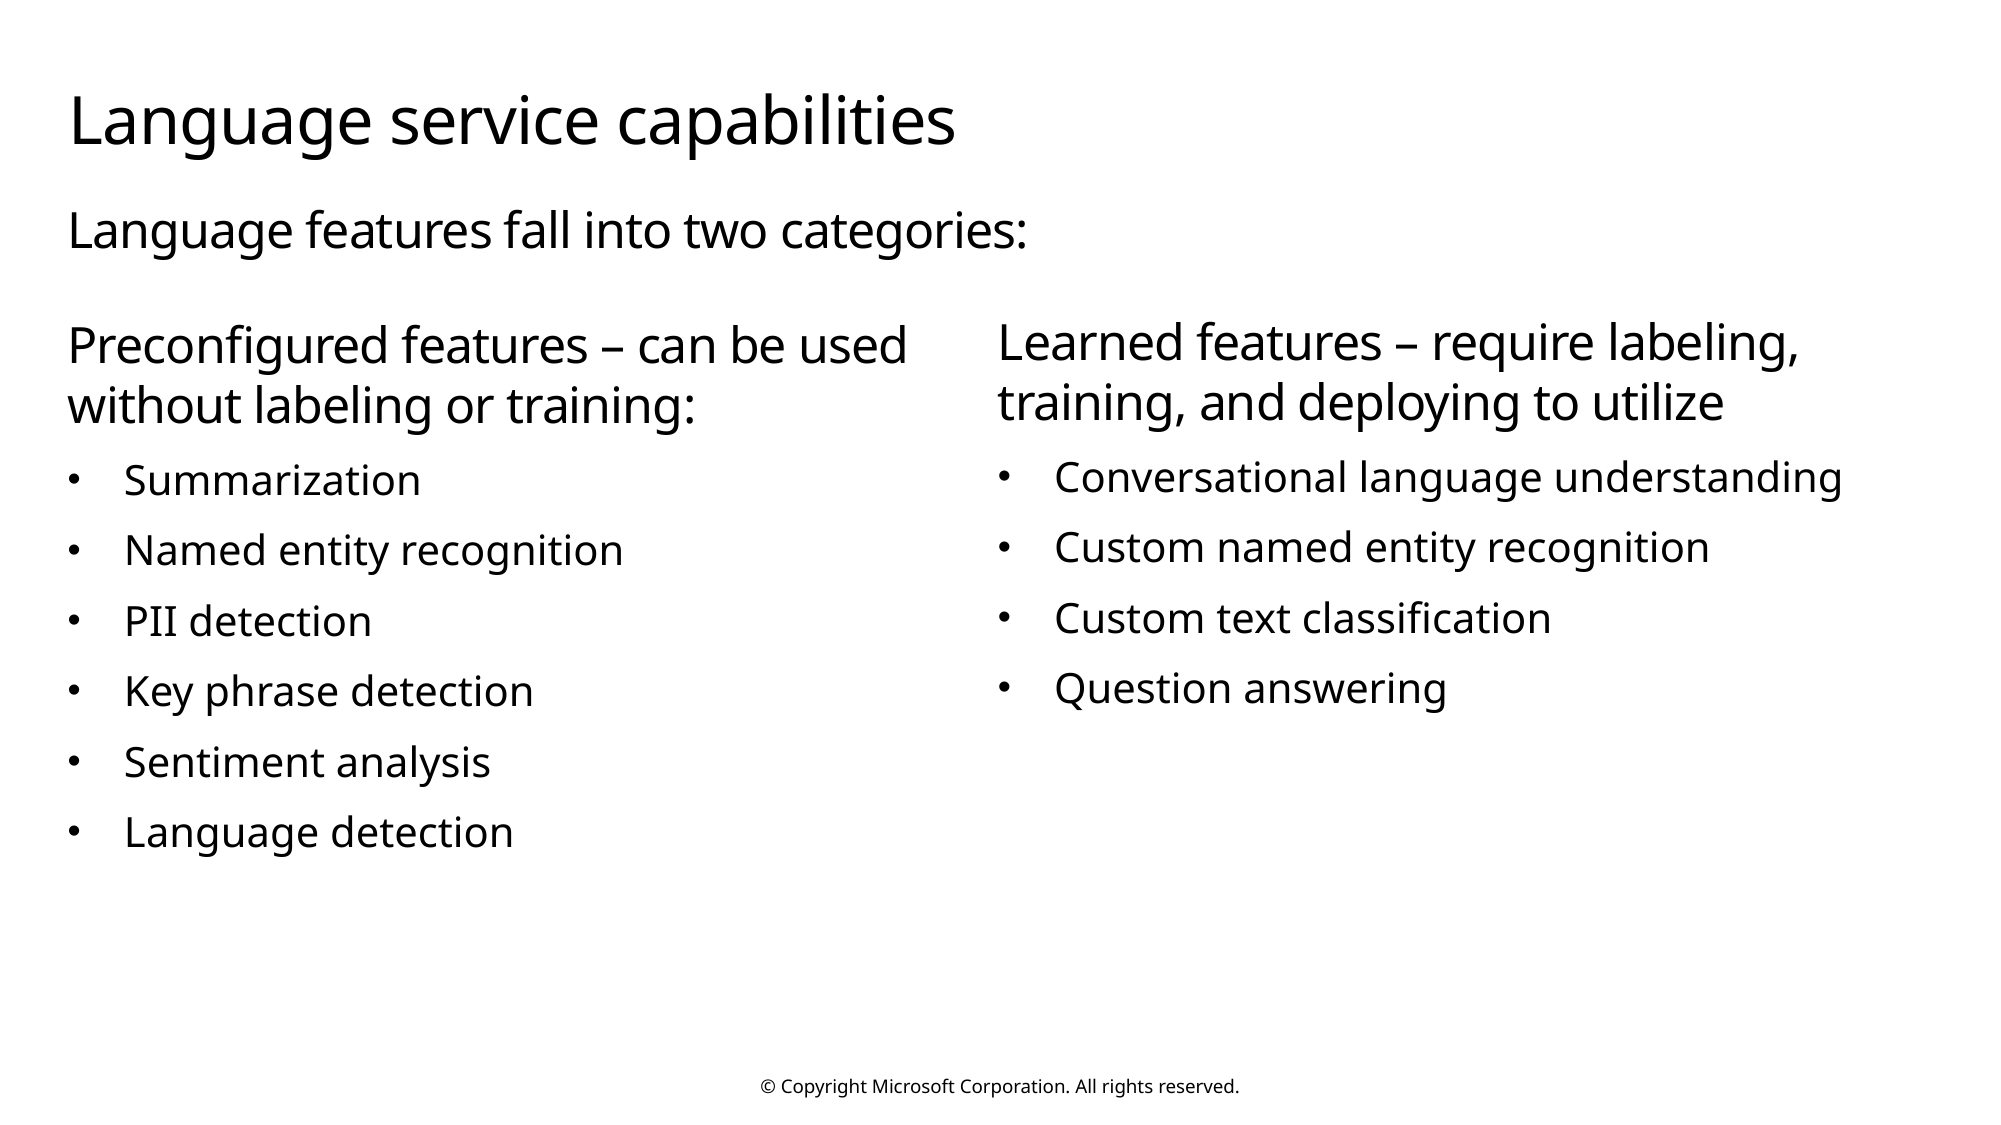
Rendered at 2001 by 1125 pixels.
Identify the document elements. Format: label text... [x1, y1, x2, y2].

title Language service capabilities [68, 72, 1930, 183]
text_box Learned features – require labeling, training, and deploying to utilize Conversational language understanding Custom named entity recognition Custom text classification Question answering [997, 355, 1930, 808]
text_box Language features fall into two categories: [67, 183, 1946, 355]
list Preconfigured features – can be used without labeling or training: Summarization Named entity recognition PII detection Key phrase detection Sentiment analysis Language detection [67, 355, 999, 961]
